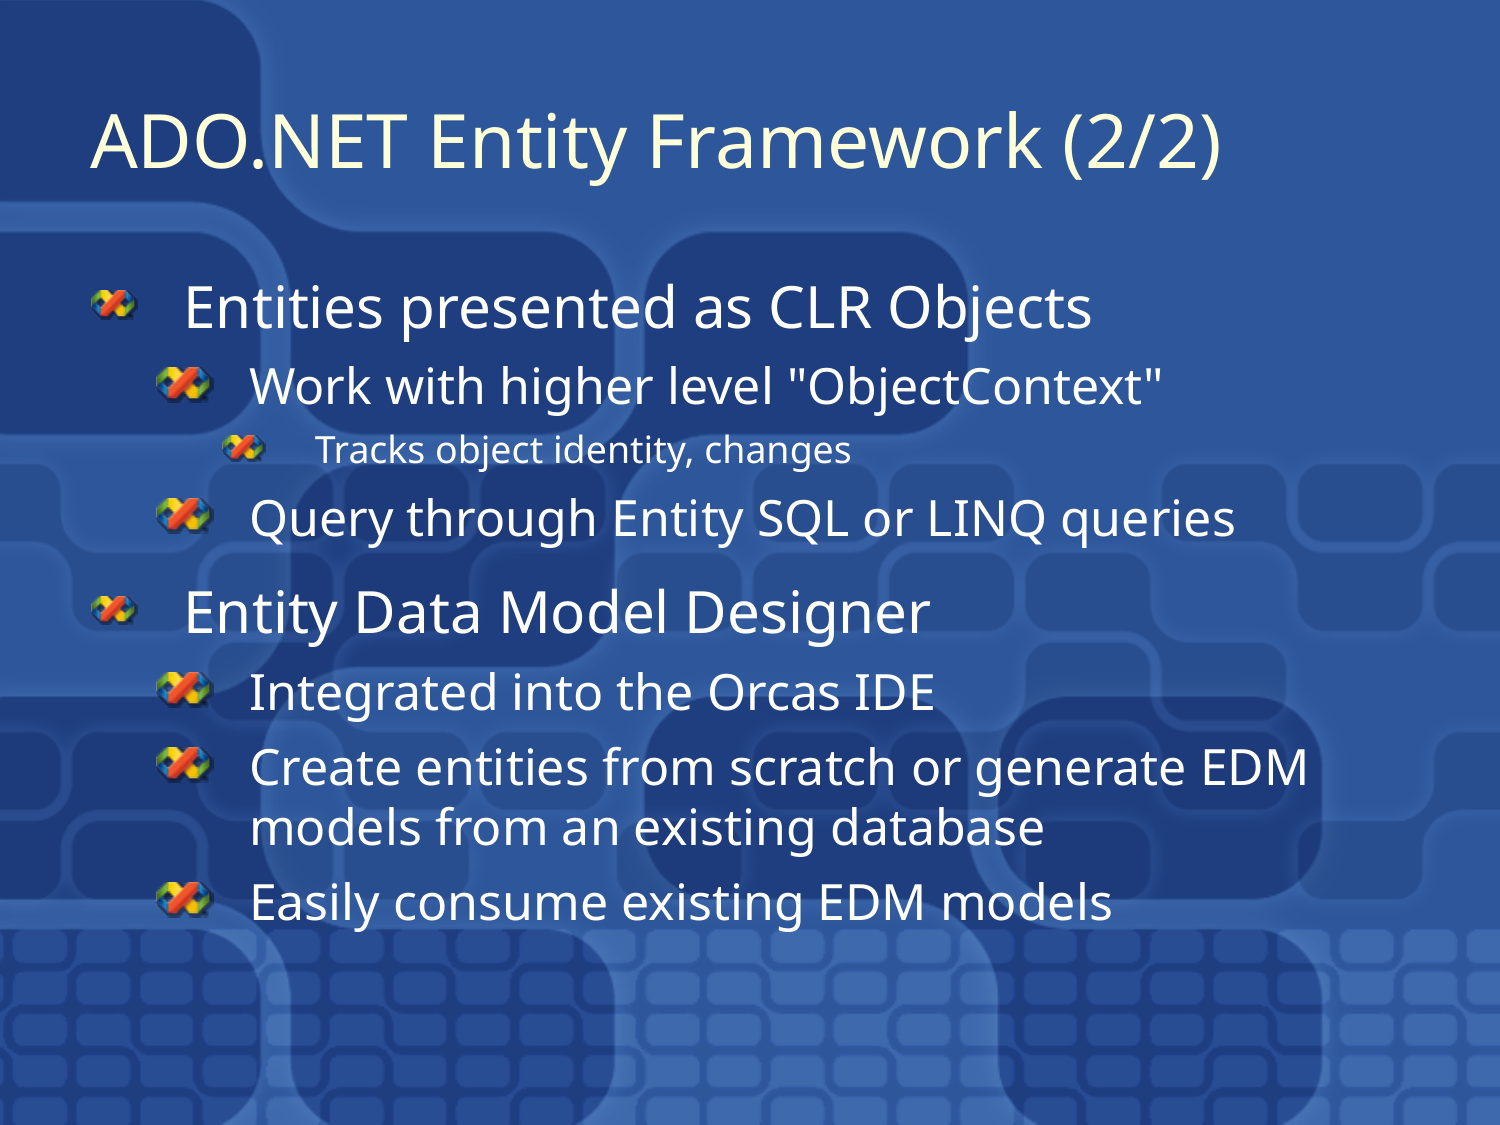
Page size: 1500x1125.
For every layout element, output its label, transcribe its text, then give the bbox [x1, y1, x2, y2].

picture [0, 0, 1500, 1125]
title ADO.NET Entity Framework (2/2) [74, 44, 1426, 233]
list Entities presented as CLR Objects Work with higher level "ObjectContext" Tracks object identity, changes Query through Entity SQL or LINQ queries Entity Data Model Designer Integrated into the Orcas IDE Create entities from scratch or generate EDM models from an existing database Easily consume existing EDM models [74, 262, 1426, 1006]
